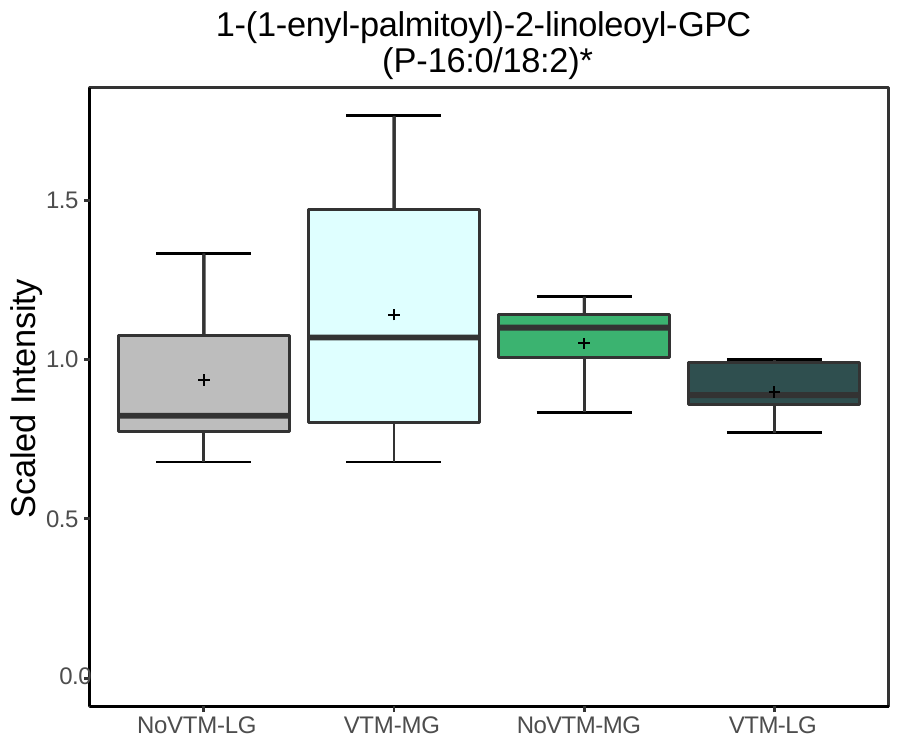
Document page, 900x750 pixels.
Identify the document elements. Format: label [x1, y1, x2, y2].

title [213, 0, 765, 86]
slide_number [134, 713, 290, 750]
footer [57, 661, 95, 750]
text_box [83, 86, 891, 738]
text_box [1, 274, 82, 532]
text_box [44, 182, 82, 214]
